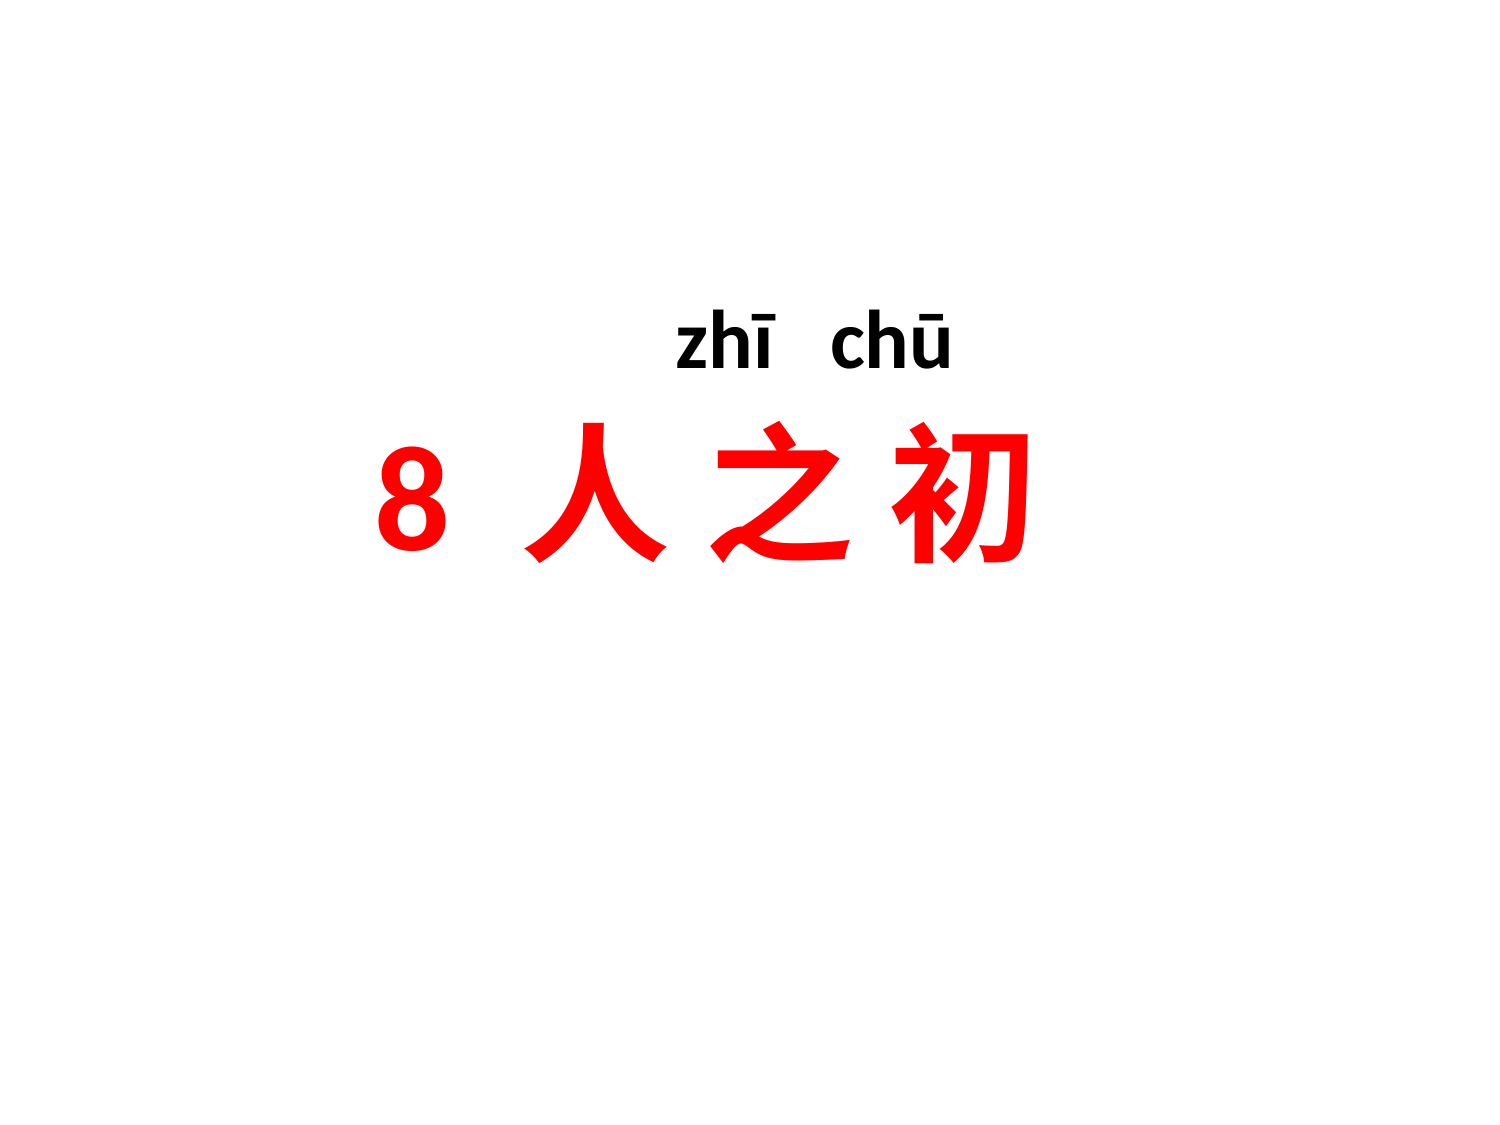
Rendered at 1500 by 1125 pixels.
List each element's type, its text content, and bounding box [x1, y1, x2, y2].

text_box 8 人 之 初 [360, 393, 1081, 589]
text_box zhī chū [661, 278, 1081, 394]
